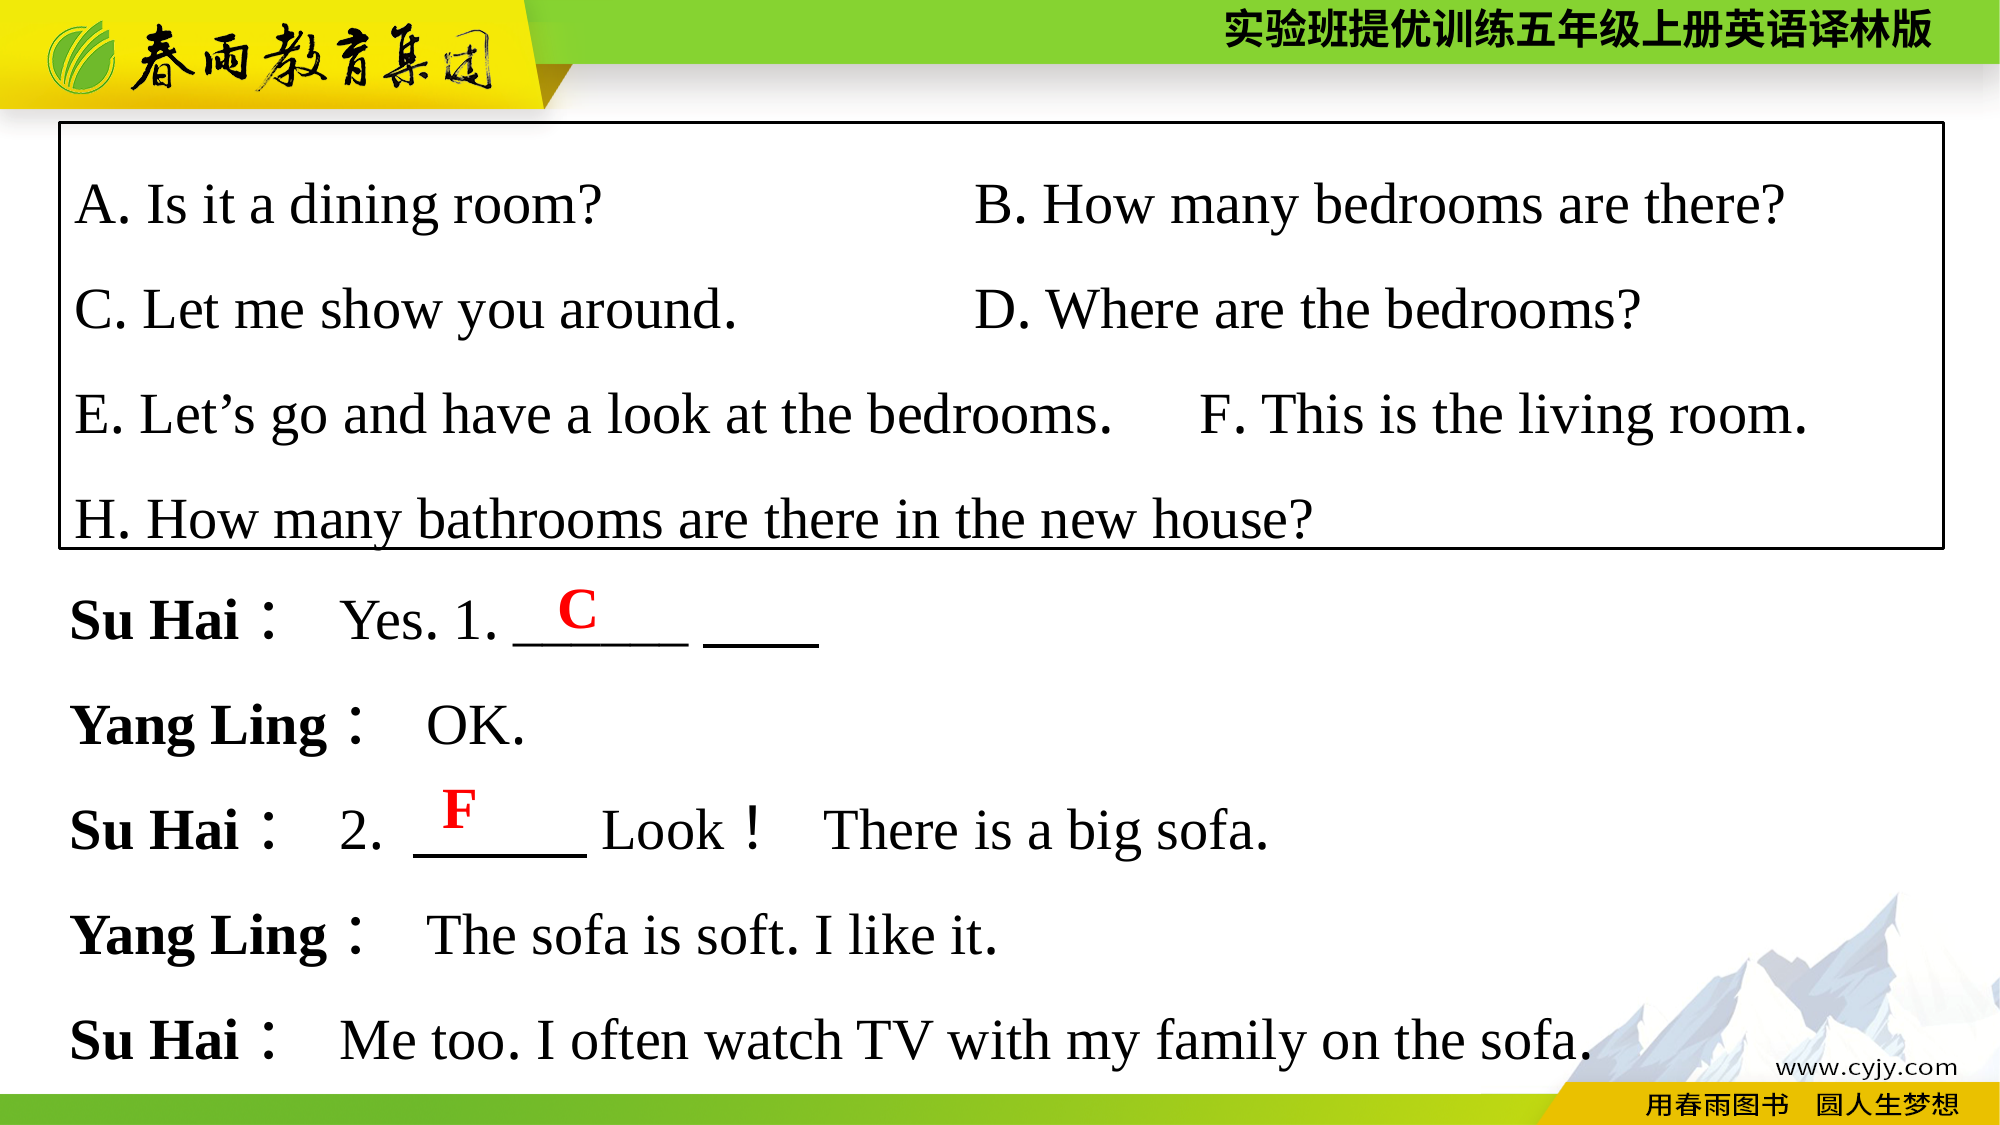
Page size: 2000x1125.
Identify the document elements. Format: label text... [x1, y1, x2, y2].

picture [0, 0, 2000, 1125]
text_box Su Hai： Yes. 1. ______ Yang Ling： OK. Su Hai： 2. Look！ There is a big sofa. Yang Ling： The sofa is soft. I like it. Su Hai： Me too. I often watch TV with my family on the sofa. [54, 538, 1939, 1079]
text_box F [427, 763, 494, 848]
list A. Is it a dining room? B. How many bedrooms are there? C. Let me show you around. D. Where are the bedrooms? E. Let’s go and have a look at the bedrooms. F. This is the living room. H. How many bathrooms are there in the new house? [59, 122, 1944, 549]
text_box C [542, 562, 615, 648]
